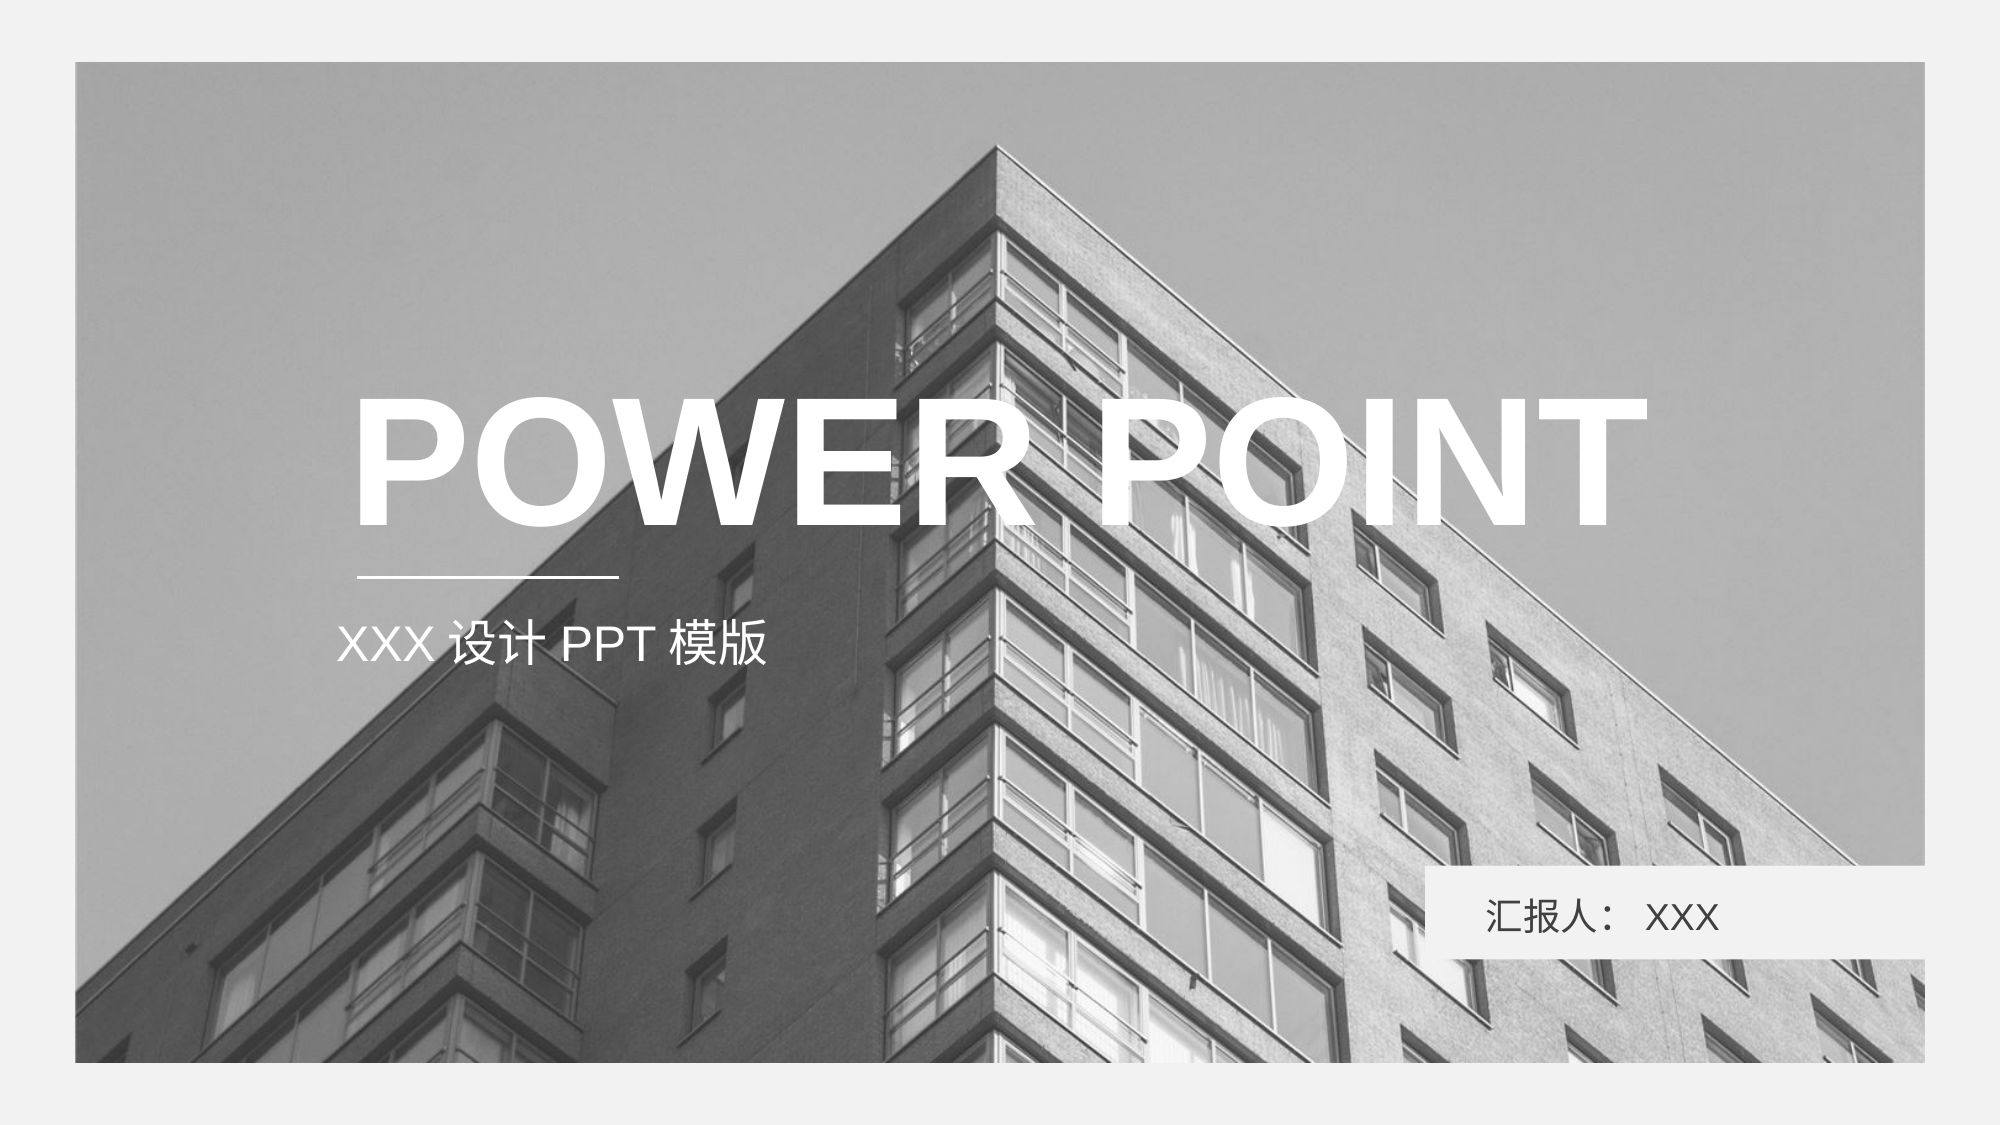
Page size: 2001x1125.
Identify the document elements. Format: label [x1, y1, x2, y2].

text_box [1424, 865, 1925, 960]
picture [74, 62, 1925, 1063]
